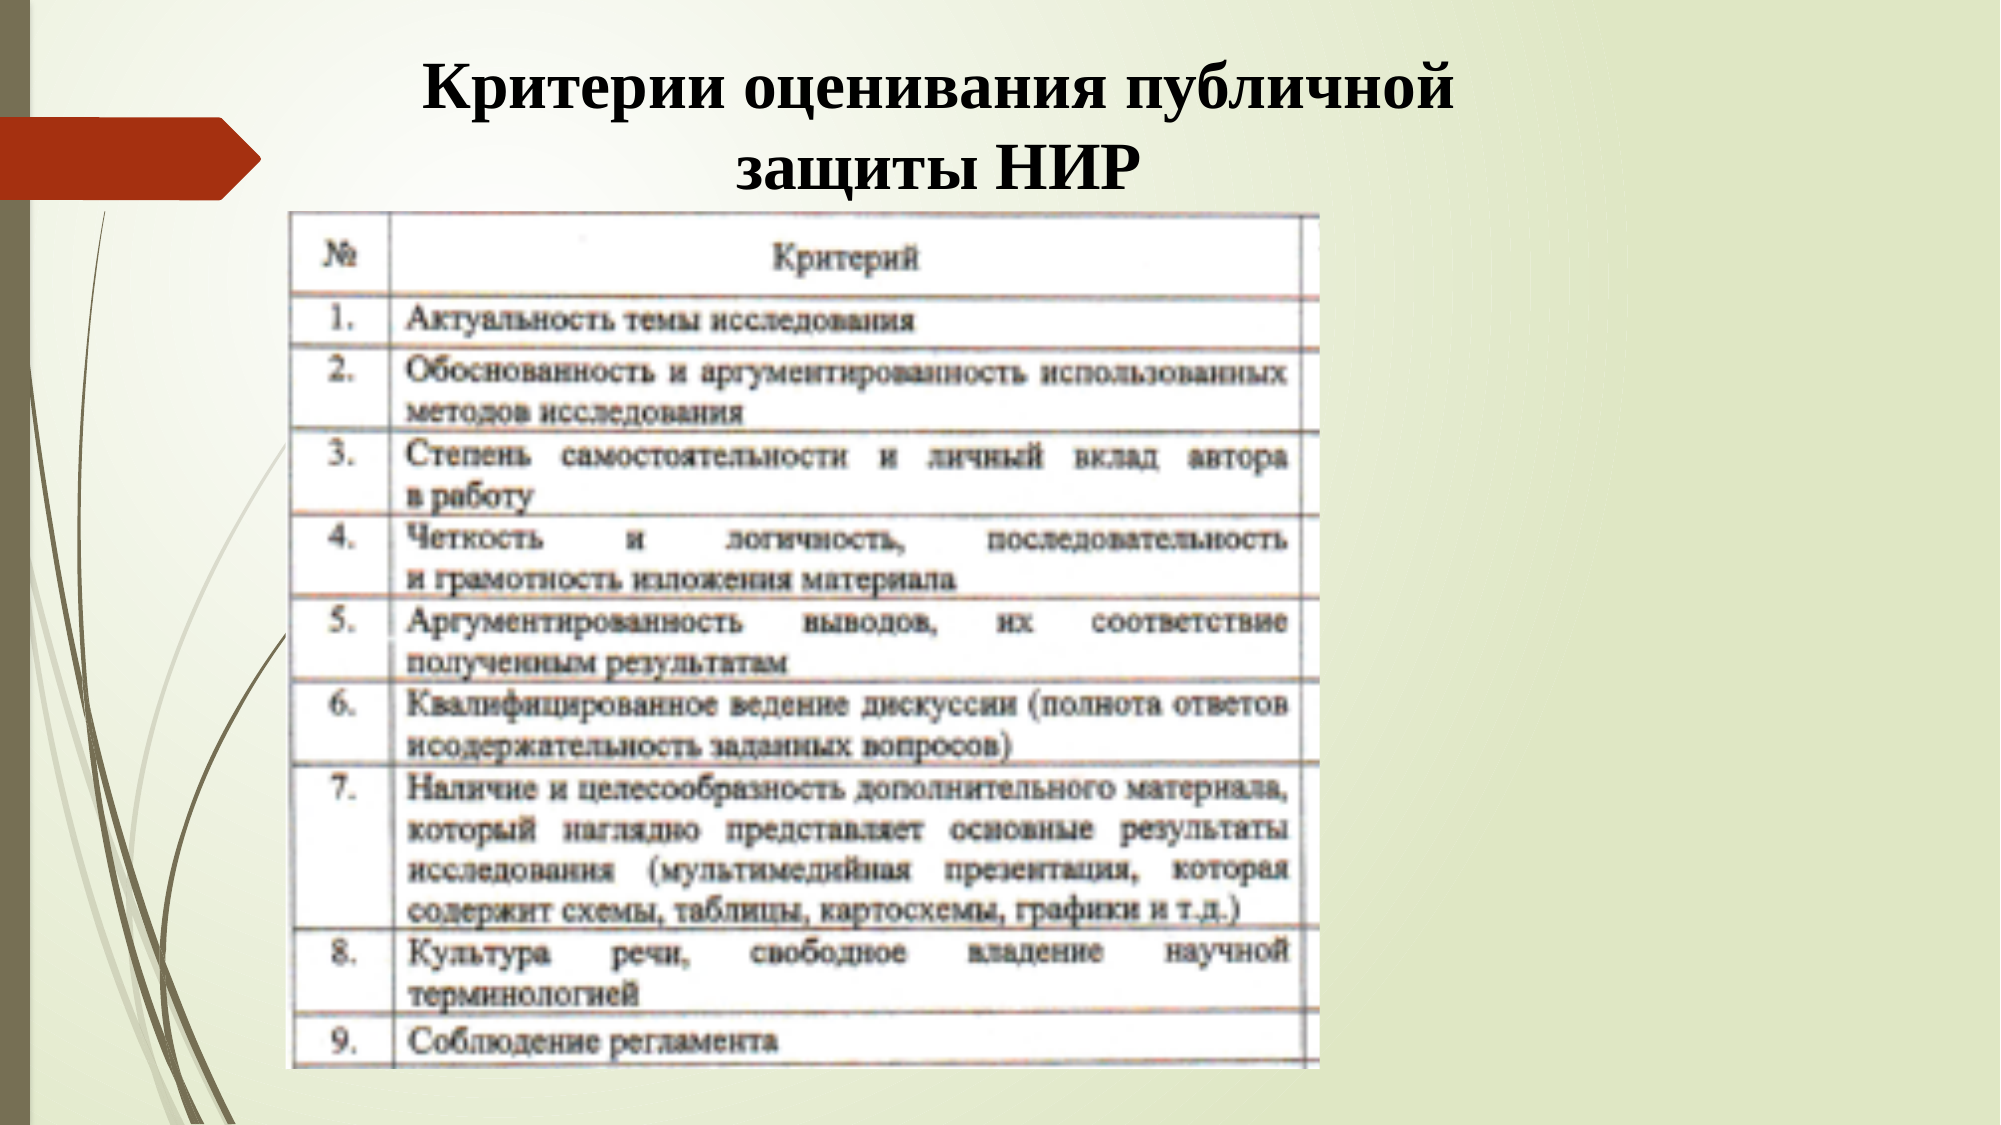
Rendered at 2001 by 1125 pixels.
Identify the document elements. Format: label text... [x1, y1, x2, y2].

picture [285, 211, 1320, 1069]
title Критерии оценивания публичной защиты НИР [300, 33, 1579, 212]
